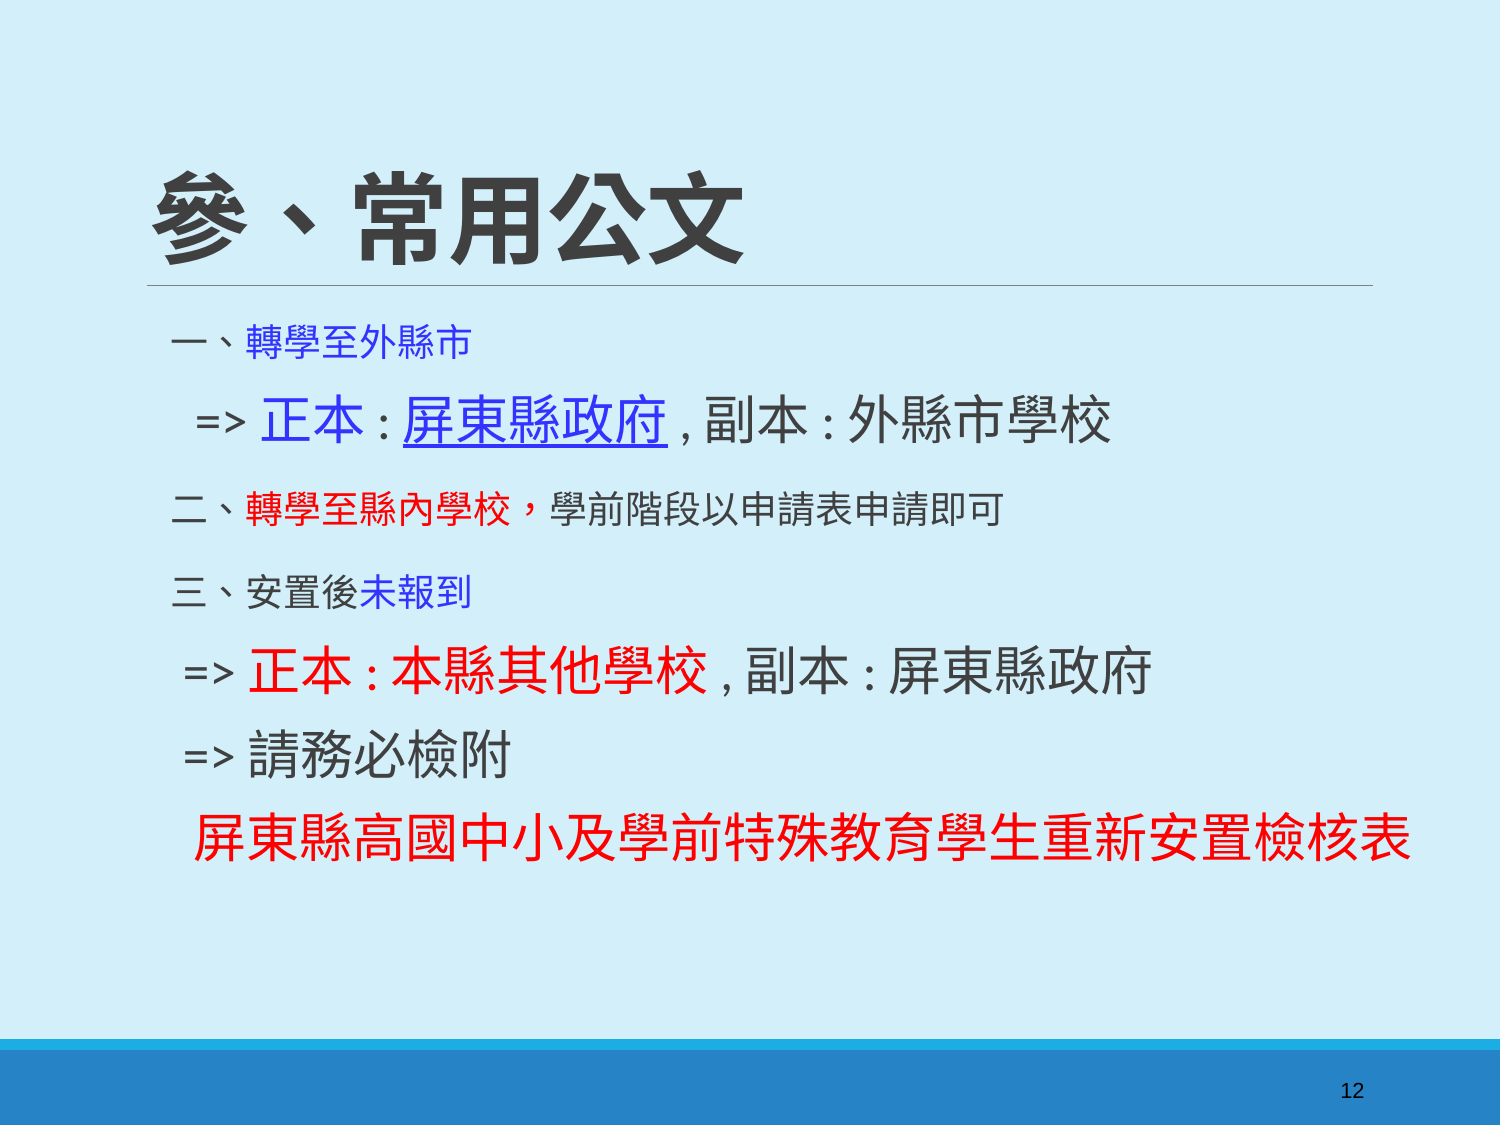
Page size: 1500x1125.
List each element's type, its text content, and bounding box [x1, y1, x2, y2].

title 參、常用公文 [134, 47, 1373, 285]
slide_number 12 [1217, 1059, 1380, 1120]
list 一、轉學至外縣市 =>正本:屏東縣政府,副本:外縣市學校 二、轉學至縣內學校，學前階段以申請表申請即可 三、安置後未報到 =>正本:本縣其他學校,副本:屏東縣政府 =>請務必檢附 屏東縣高國中小及學前特殊教育學生重新安置檢核表 [134, 302, 1459, 963]
